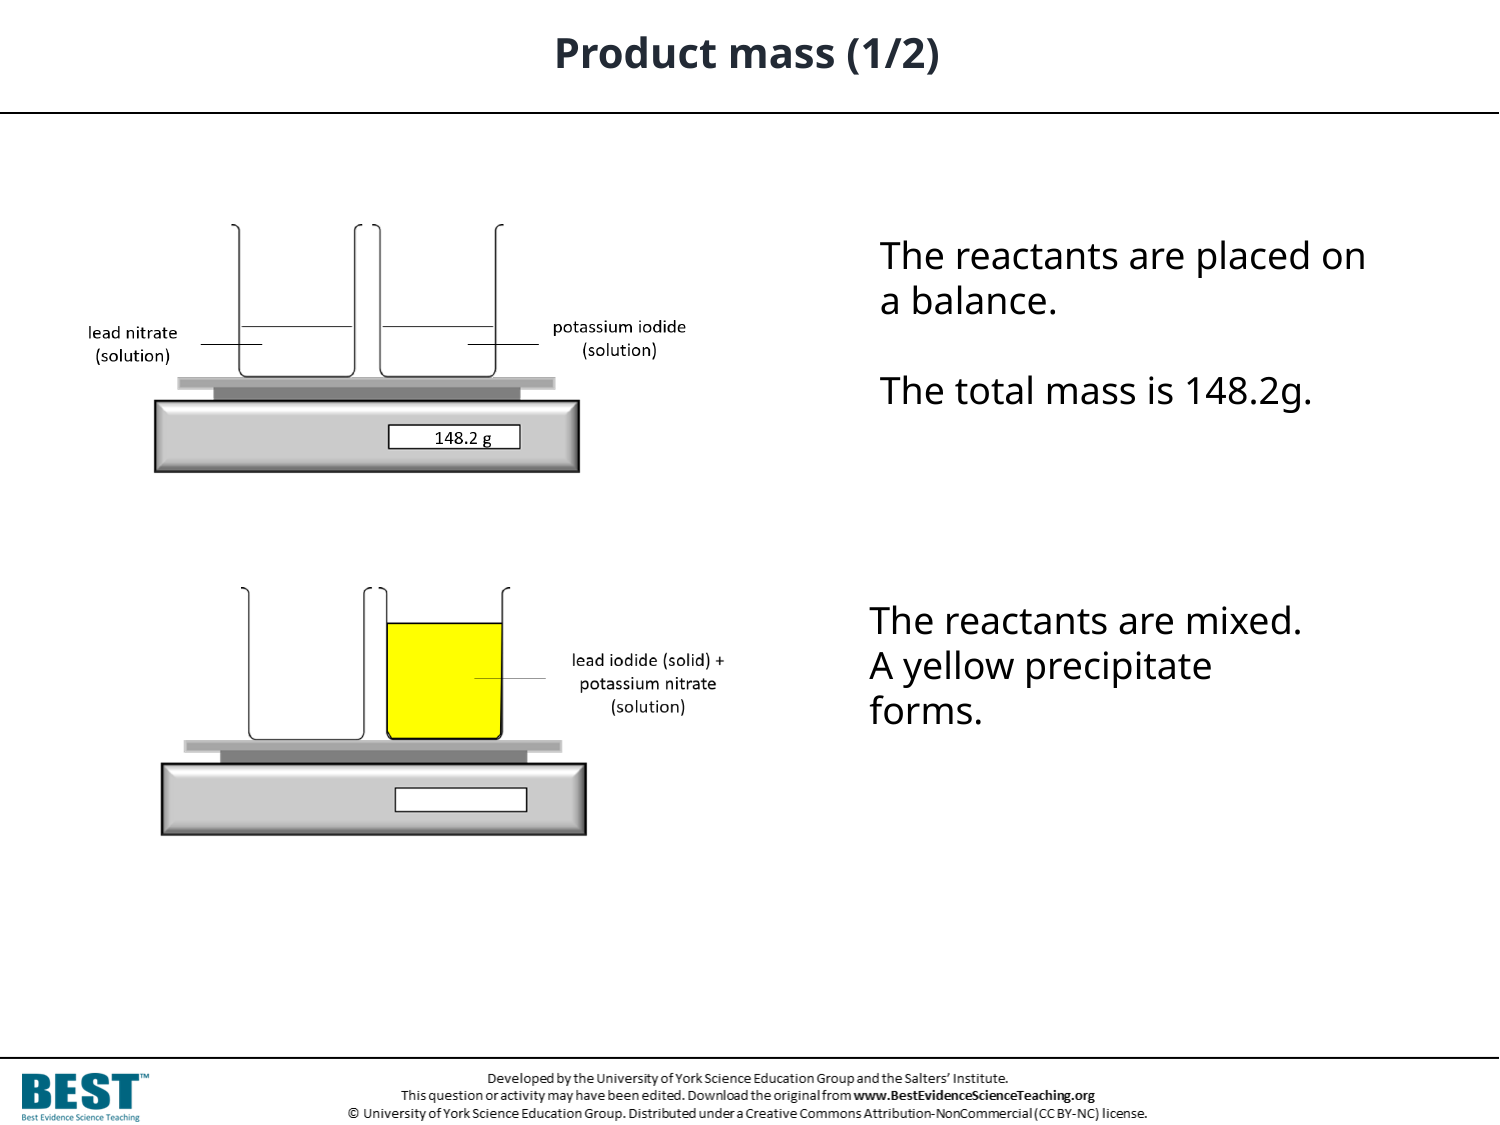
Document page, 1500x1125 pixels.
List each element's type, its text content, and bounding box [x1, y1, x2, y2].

text_box Product mass (1/2) [23, 4, 1471, 99]
picture [0, 112, 1500, 1125]
